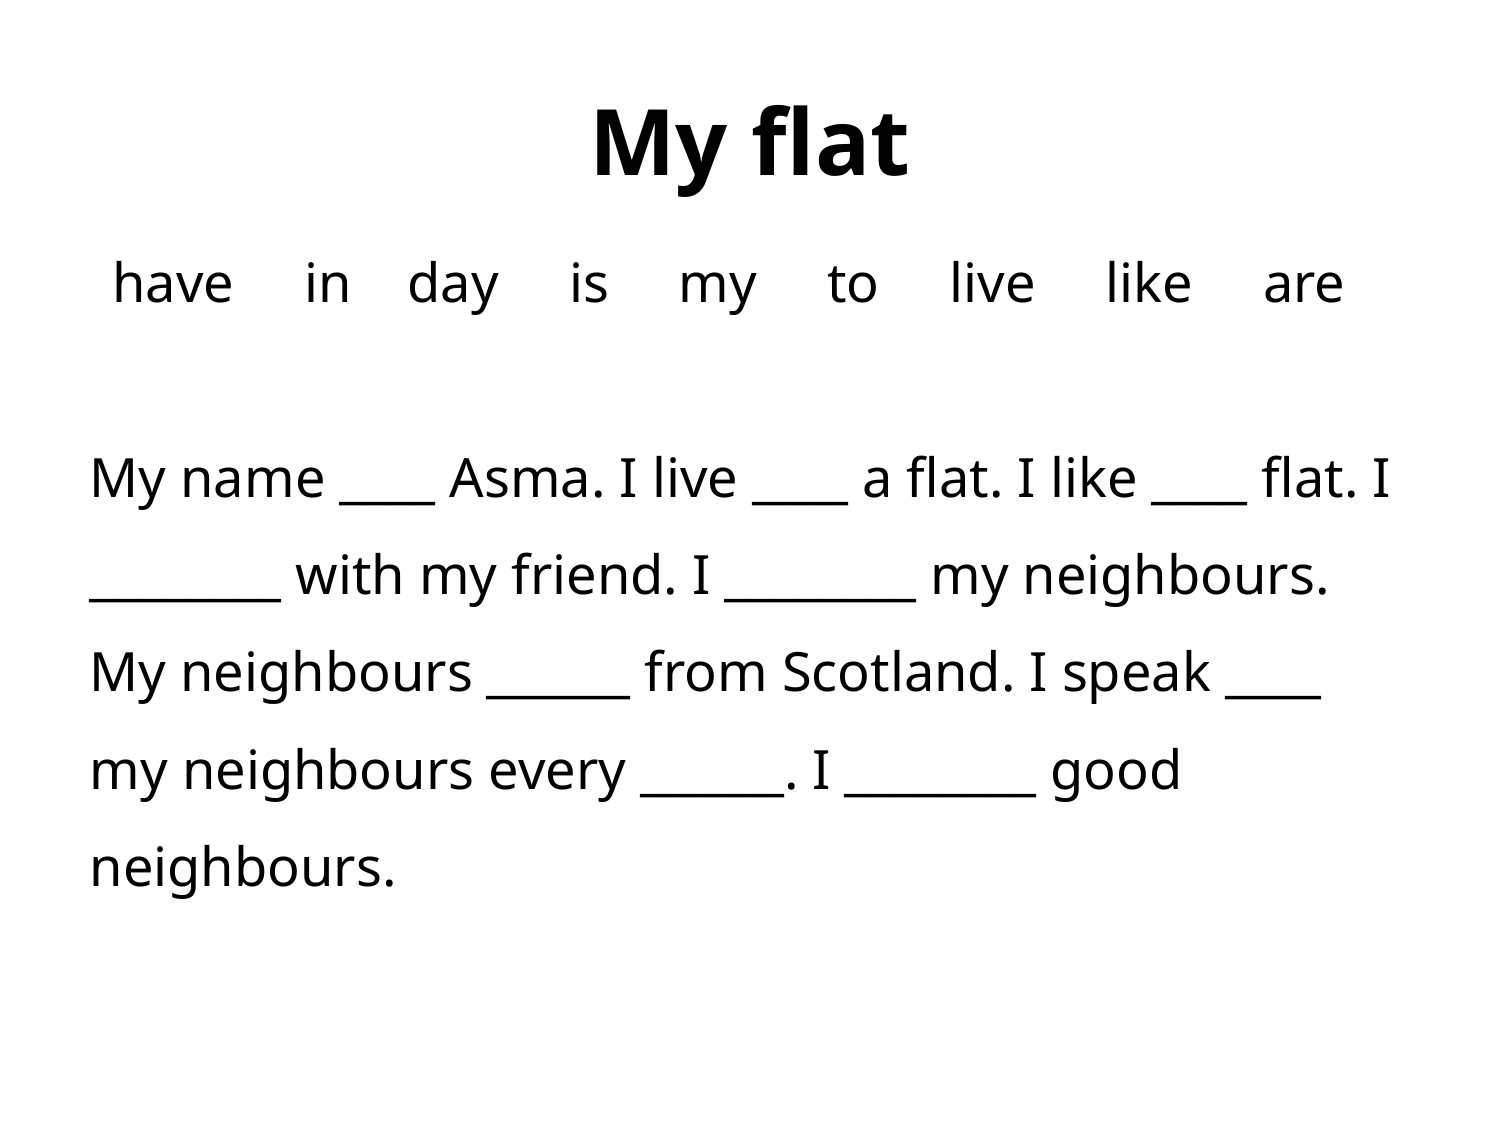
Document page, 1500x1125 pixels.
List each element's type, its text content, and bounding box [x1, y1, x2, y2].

title My flat [75, 45, 1425, 208]
text_box have in day is my to live like are My name ____ Asma. I live ____ a flat. I like ____ flat. I ________ with my friend. I ________ my neighbours. My neighbours ______ from Scotland. I speak ____ my neighbours every ______. I ________ good neighbours. [74, 208, 1425, 1070]
